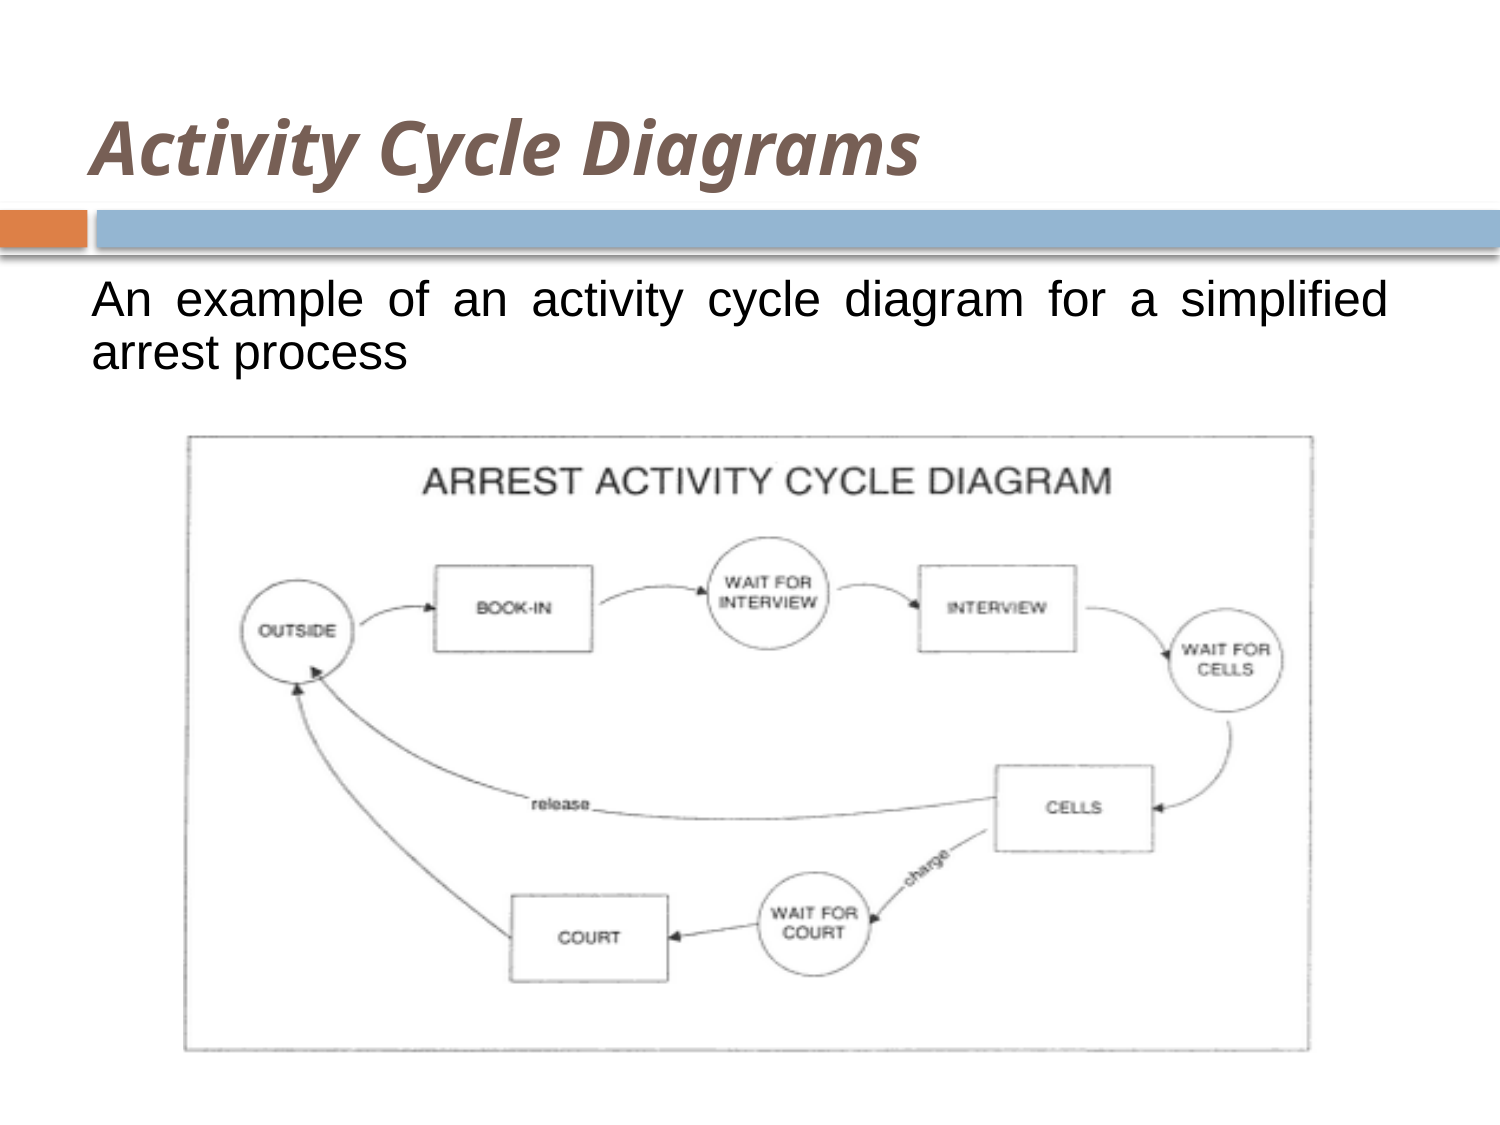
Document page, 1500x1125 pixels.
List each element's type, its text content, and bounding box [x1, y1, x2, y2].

picture [182, 432, 1318, 1059]
text_box An example of an activity cycle diagram for a simplified arrest process [76, 265, 1404, 389]
title Activity Cycle Diagrams [76, 90, 1352, 213]
